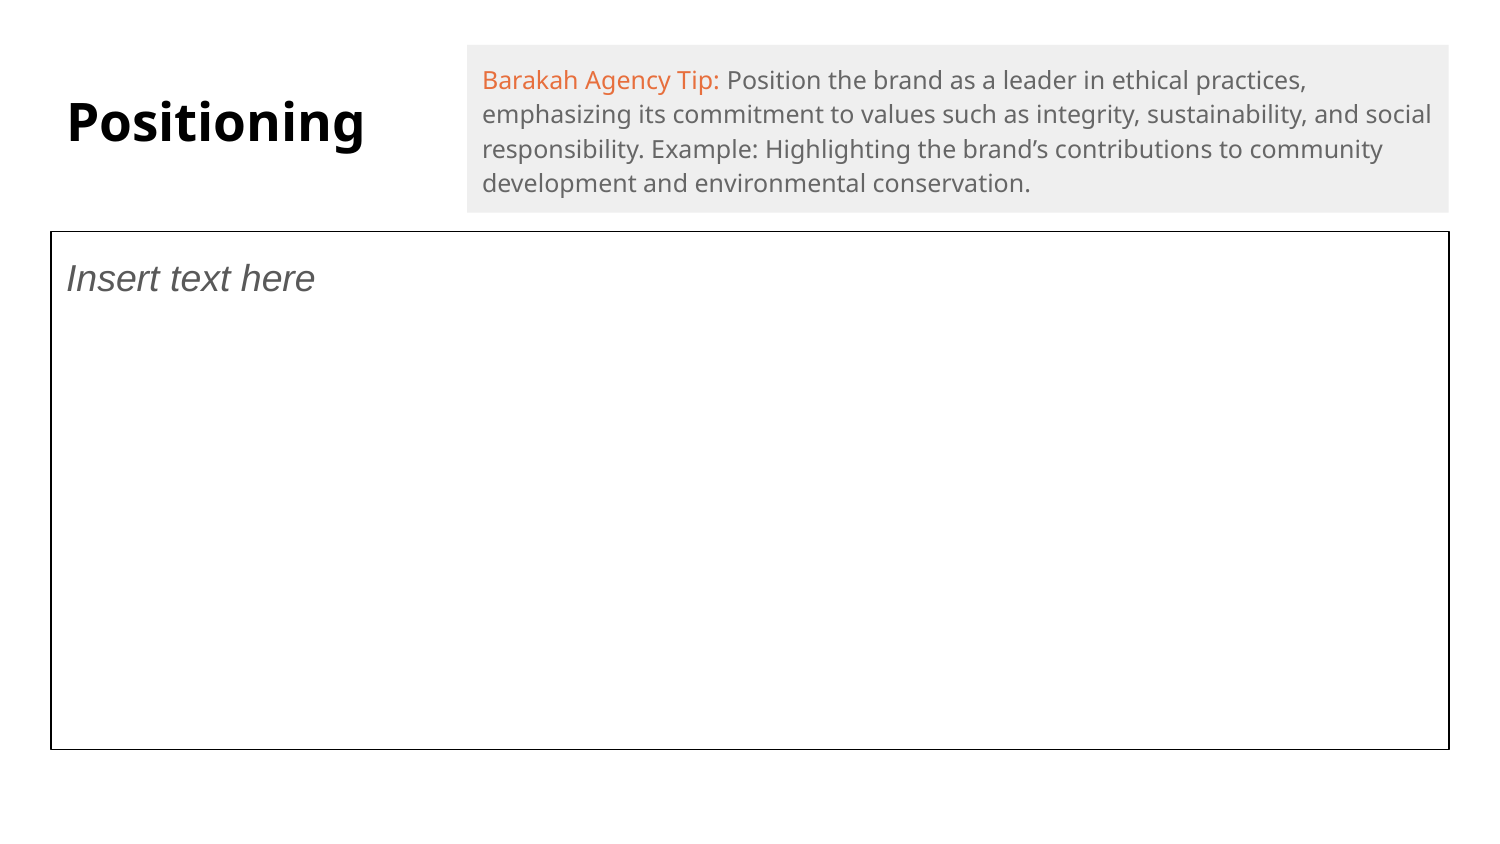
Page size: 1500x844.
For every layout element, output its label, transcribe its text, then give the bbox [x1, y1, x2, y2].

text_box Barakah Agency Tip: Position the brand as a leader in ethical practices, emphasizing its commitment to values such as integrity, sustainability, and social responsibility. Example: Highlighting the brand’s contributions to community development and environmental conservation. [467, 44, 1449, 213]
title Positioning [51, 72, 467, 167]
list Insert text here [51, 231, 1449, 750]
